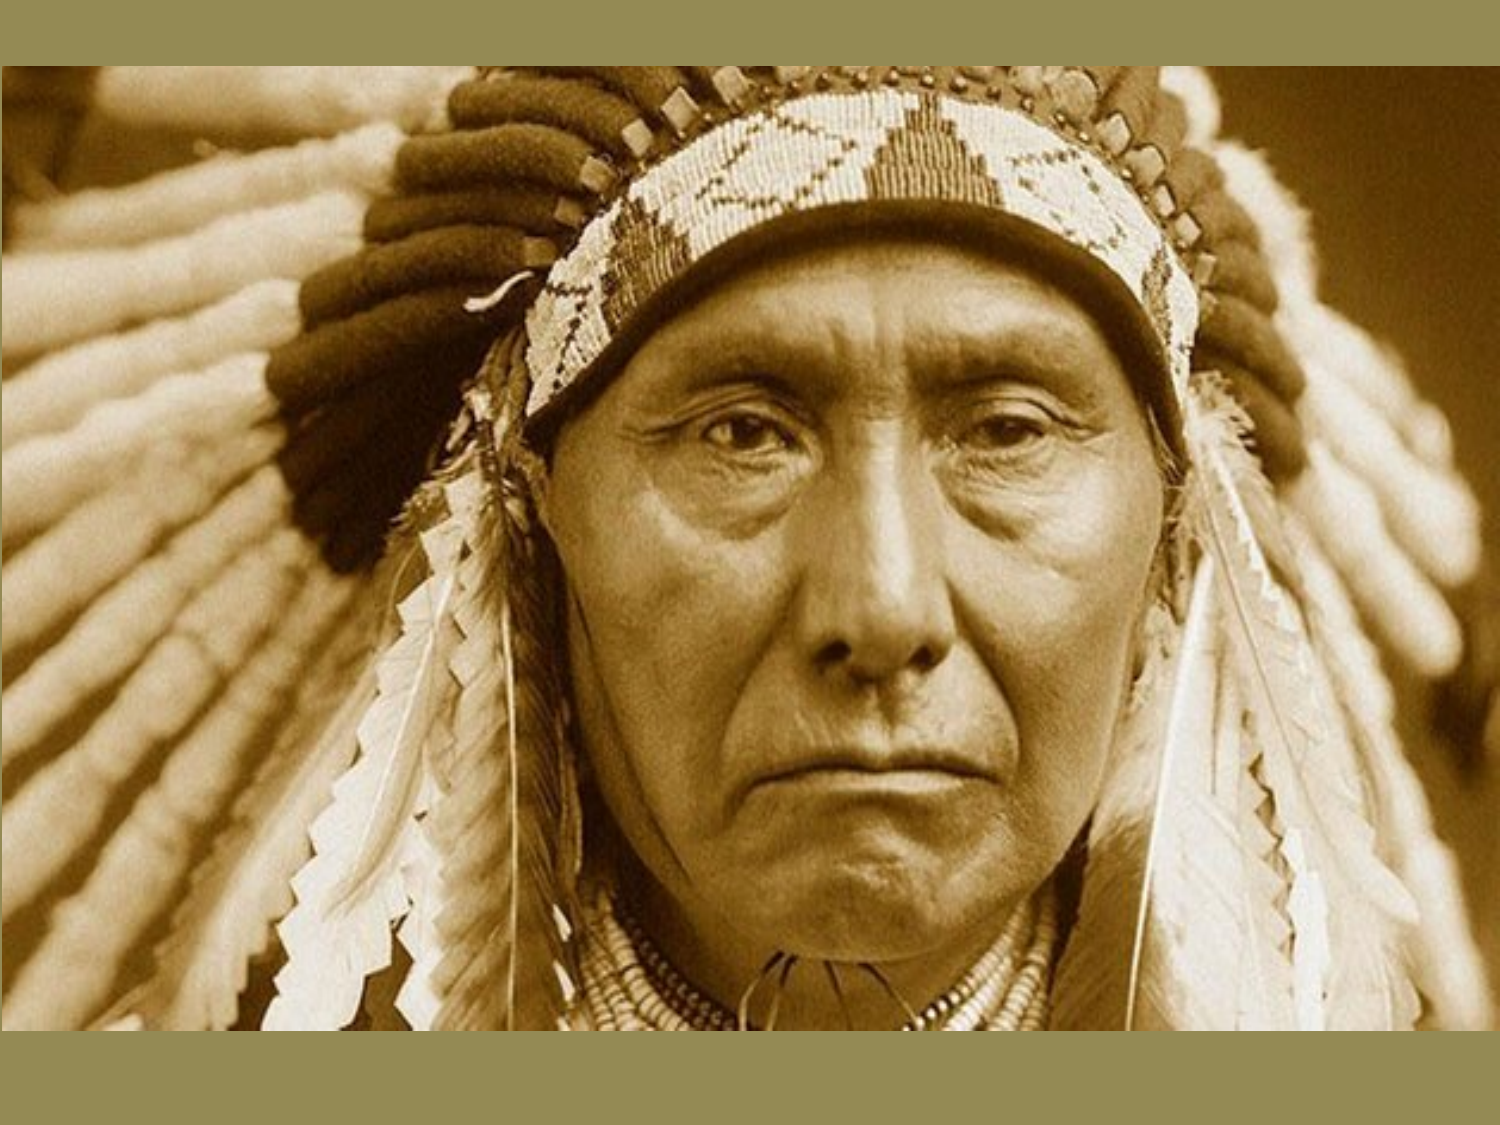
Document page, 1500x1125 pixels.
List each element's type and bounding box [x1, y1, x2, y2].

picture [1, 66, 1500, 1031]
